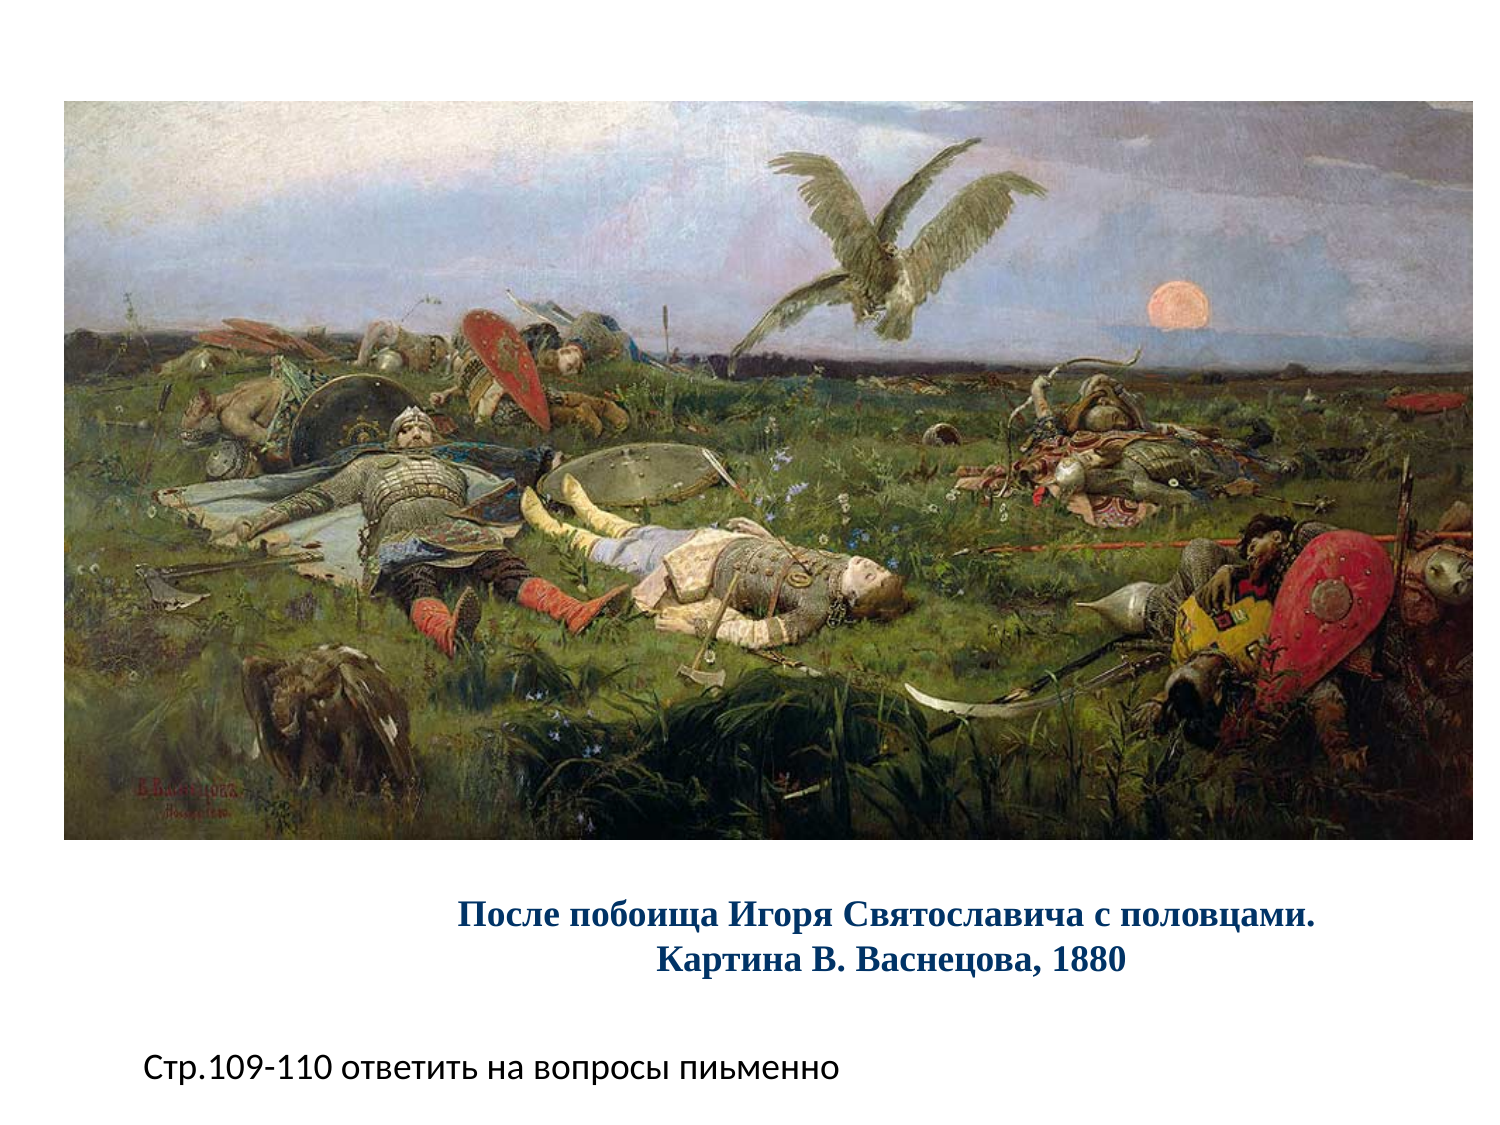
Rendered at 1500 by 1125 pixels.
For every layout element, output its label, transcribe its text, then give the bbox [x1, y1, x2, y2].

picture [64, 101, 1473, 840]
text_box Стр.109-110 ответить на вопросы пиьменно [128, 1034, 856, 1095]
text_box После побоища Игоря Святославича с половцами. Картина В. Васнецова, 1880 [383, 881, 1400, 987]
